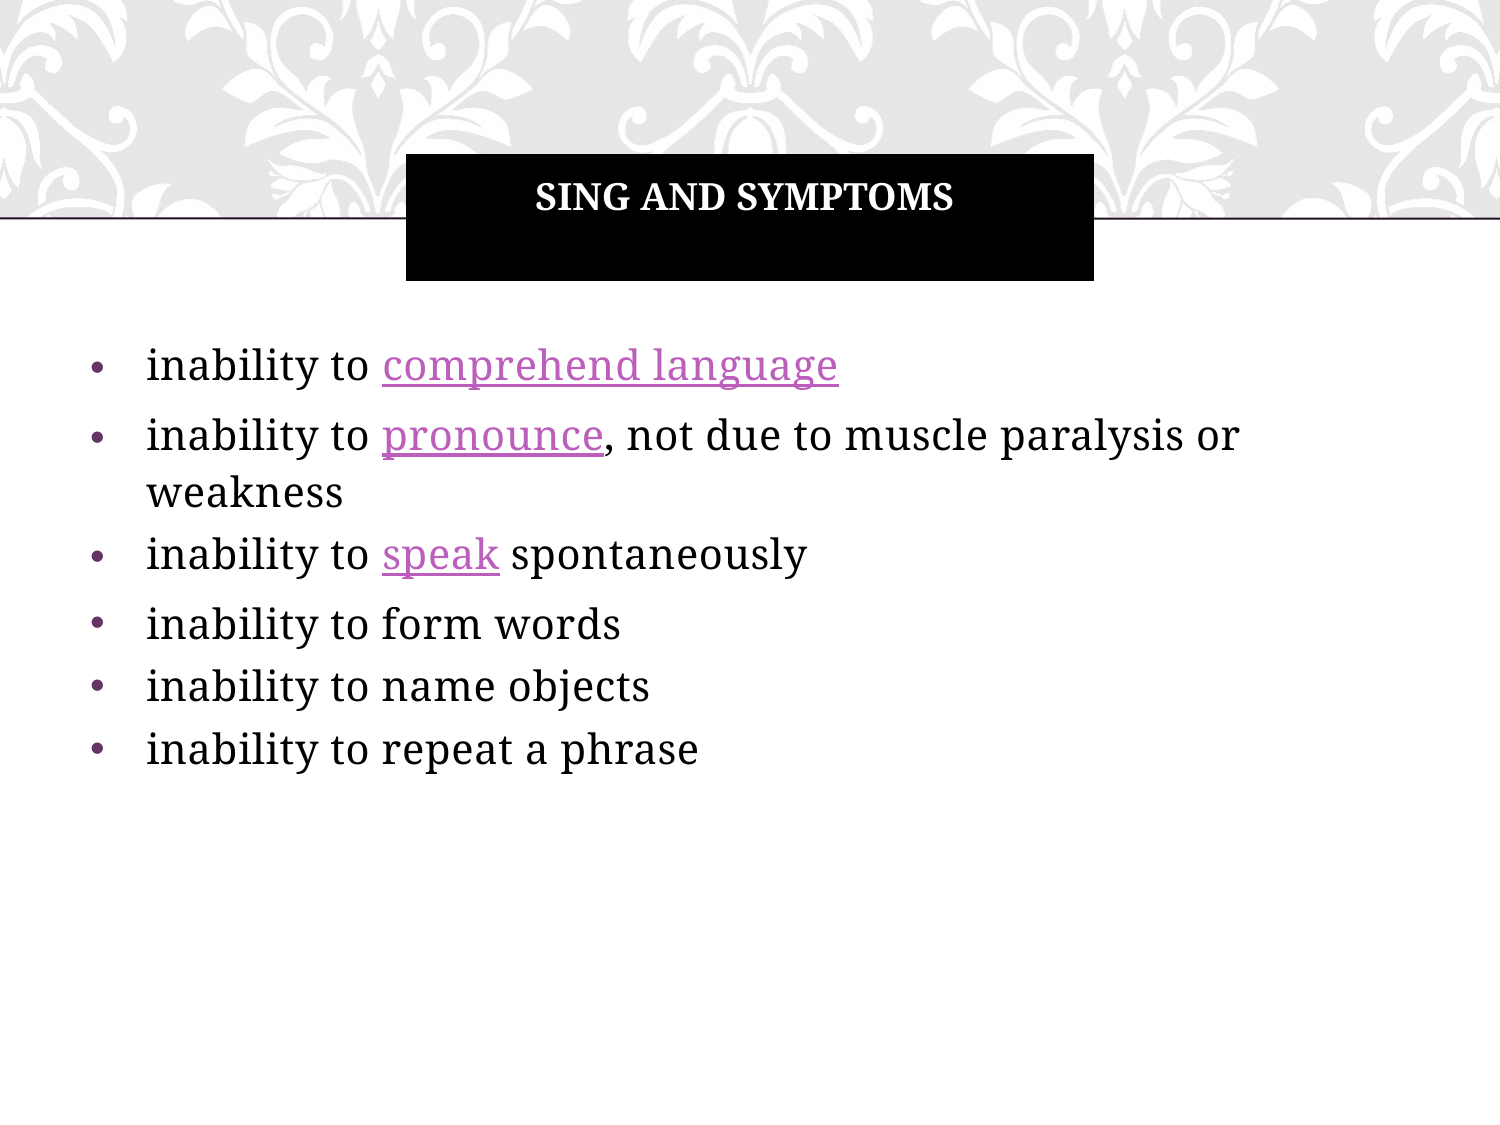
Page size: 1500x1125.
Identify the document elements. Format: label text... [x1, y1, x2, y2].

list inability to comprehend language inability to pronounce, not due to muscle paralysis or weakness inability to speak spontaneously inability to form words inability to name objects inability to repeat a phrase [75, 331, 1425, 1000]
title Sing and symptoms [406, 154, 1094, 281]
